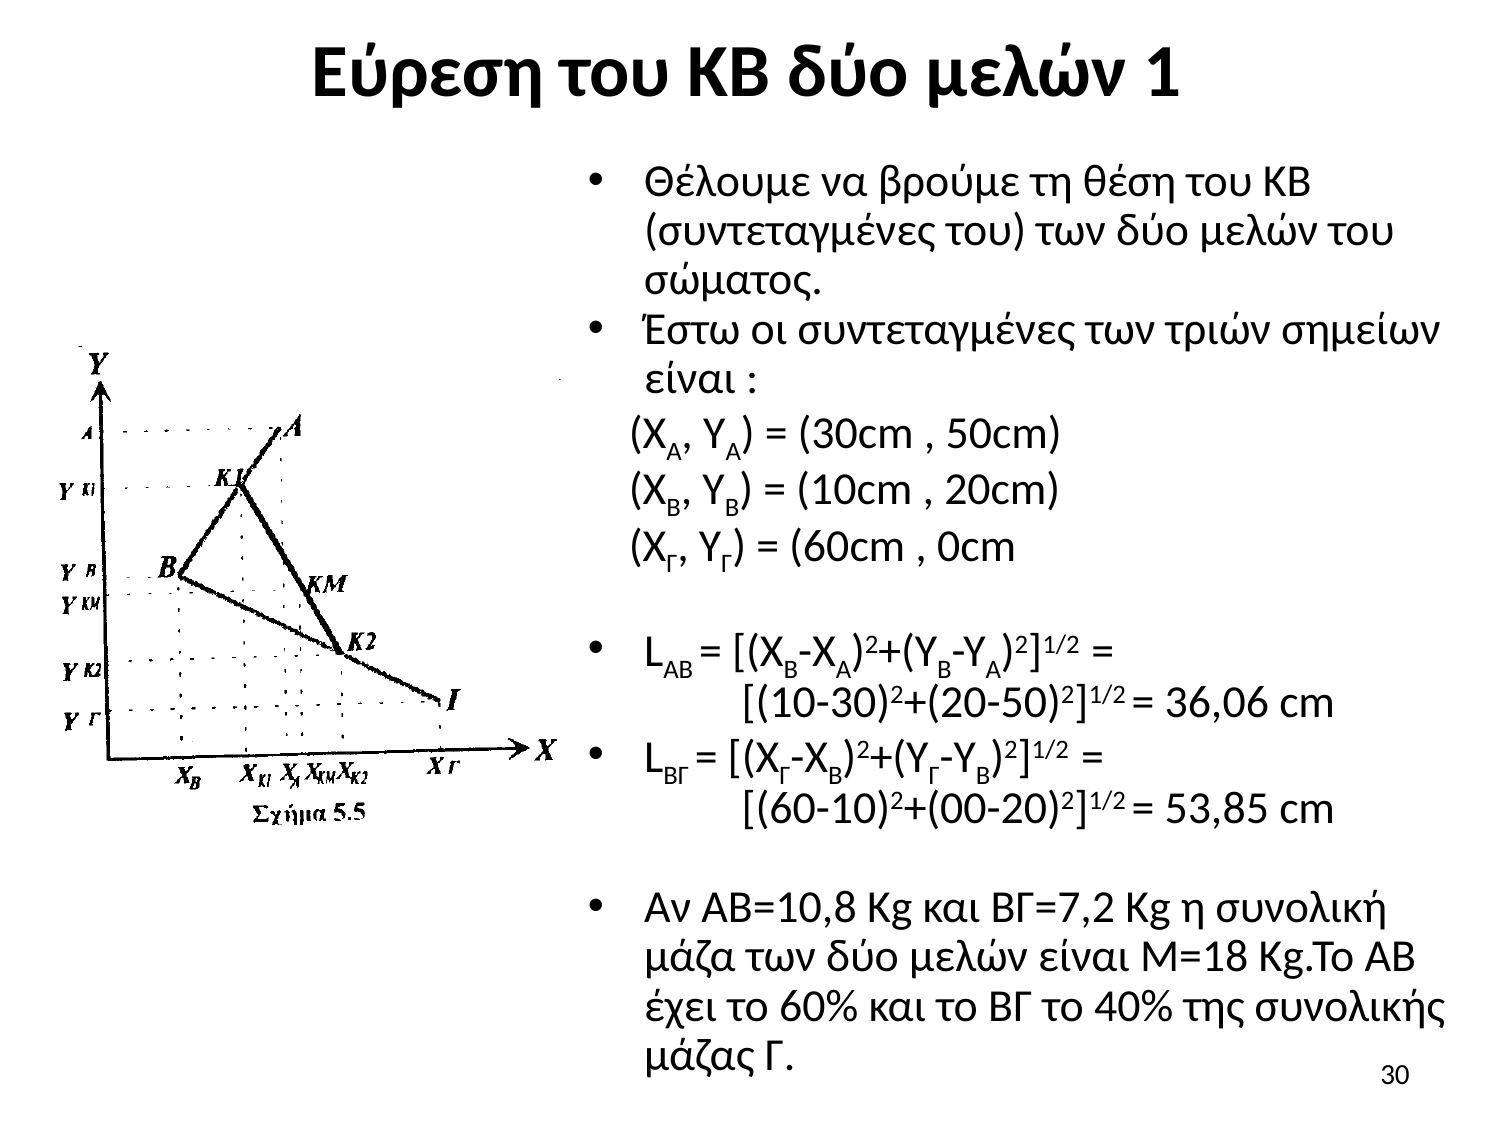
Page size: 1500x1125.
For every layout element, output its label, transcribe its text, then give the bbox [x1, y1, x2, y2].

list Θέλουμε να βρούμε τη θέση του ΚΒ (συντεταγμένες του) των δύο μελών του σώματος. Έστω οι συντεταγμένες των τριών σημείων είναι : (ΧΑ, ΥΑ) = (30cm , 50cm) (ΧΒ, ΥΒ) = (10cm , 20cm) (ΧΓ, ΥΓ) = (60cm , 0cm LAB = [(XB-XA)2+(YB-YA)2]1/2 = [(10-30)2+(20-50)2]1/2 = 36,06 cm LBΓ = [(XΓ-XΒ)2+(YΓ-YΒ)2]1/2 = [(60-10)2+(00-20)2]1/2 = 53,85 cm Αν ΑΒ=10,8 Kg και ΒΓ=7,2 Kg η συνολική μάζα των δύο μελών είναι Μ=18 Kg.To ΑΒ έχει το 60% και το ΒΓ το 40% της συνολικής μάζας Γ. [572, 149, 1471, 1058]
title Εύρεση του ΚΒ δύο μελών 1 [41, 30, 1453, 102]
picture [52, 346, 562, 825]
slide_number 30 [1074, 1042, 1425, 1103]
